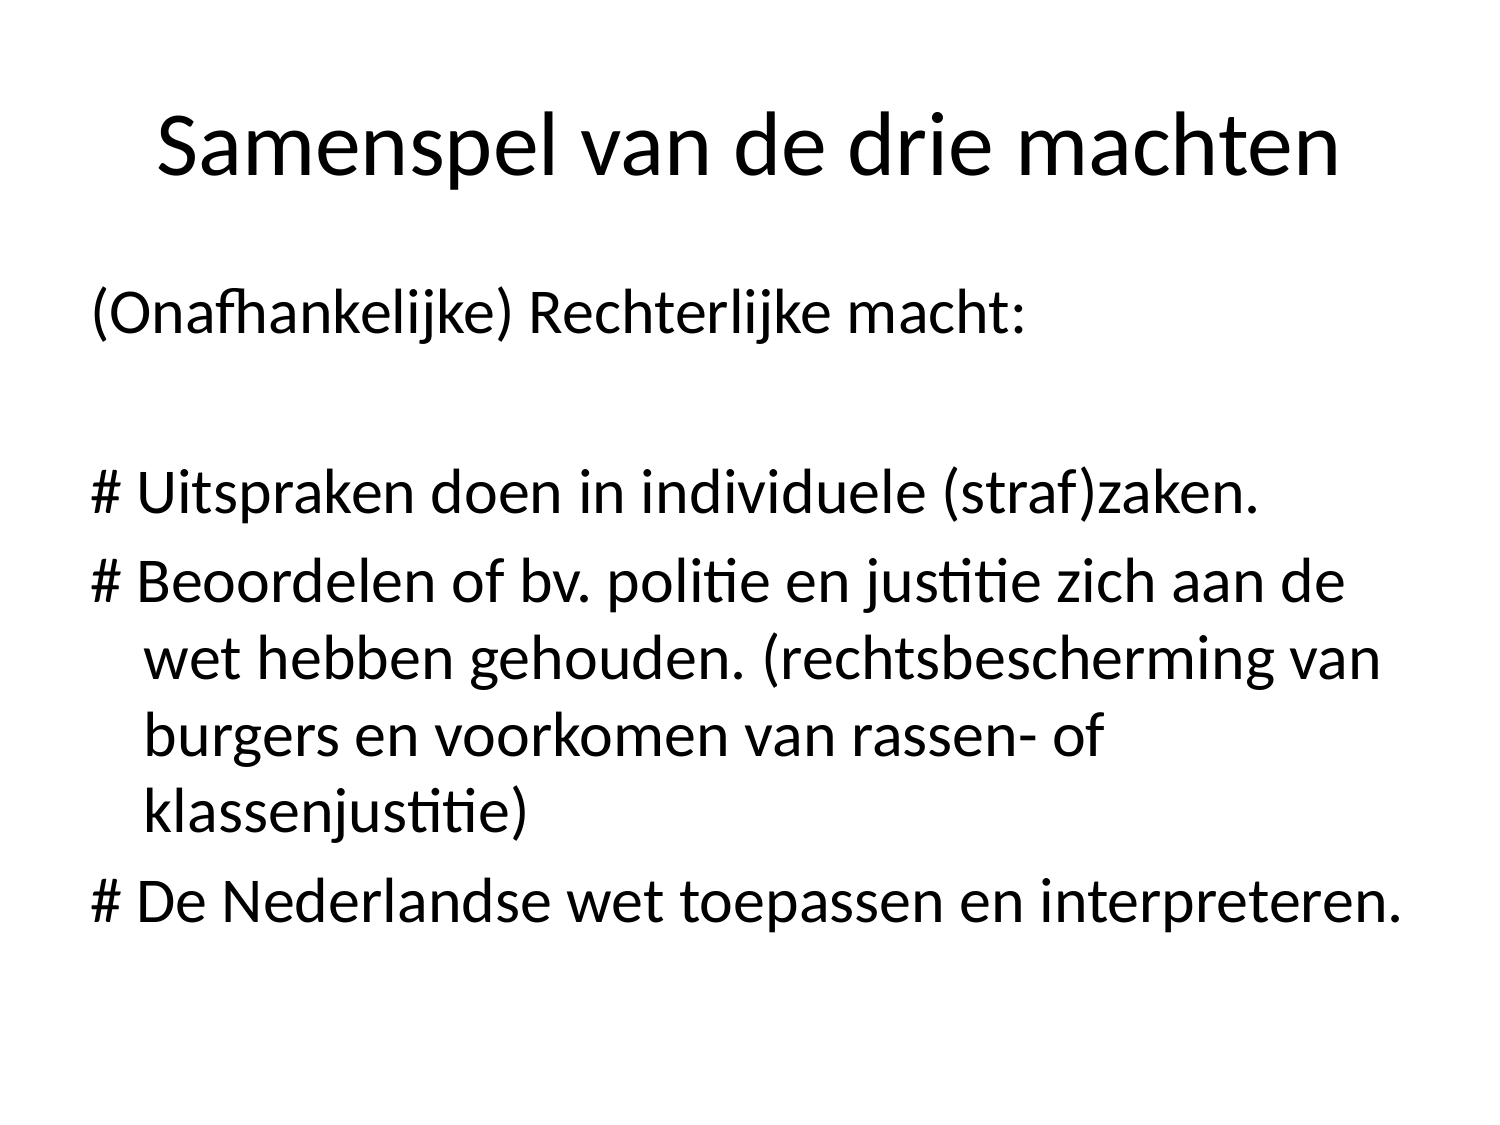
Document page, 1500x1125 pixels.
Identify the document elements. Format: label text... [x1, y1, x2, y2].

title Samenspel van de drie machten [75, 45, 1425, 233]
list (Onafhankelijke) Rechterlijke macht: # Uitspraken doen in individuele (straf)zaken. # Beoordelen of bv. politie en justitie zich aan de wet hebben gehouden. (rechtsbescherming van burgers en voorkomen van rassen- of klassenjustitie) # De Nederlandse wet toepassen en interpreteren. [75, 262, 1425, 1005]
